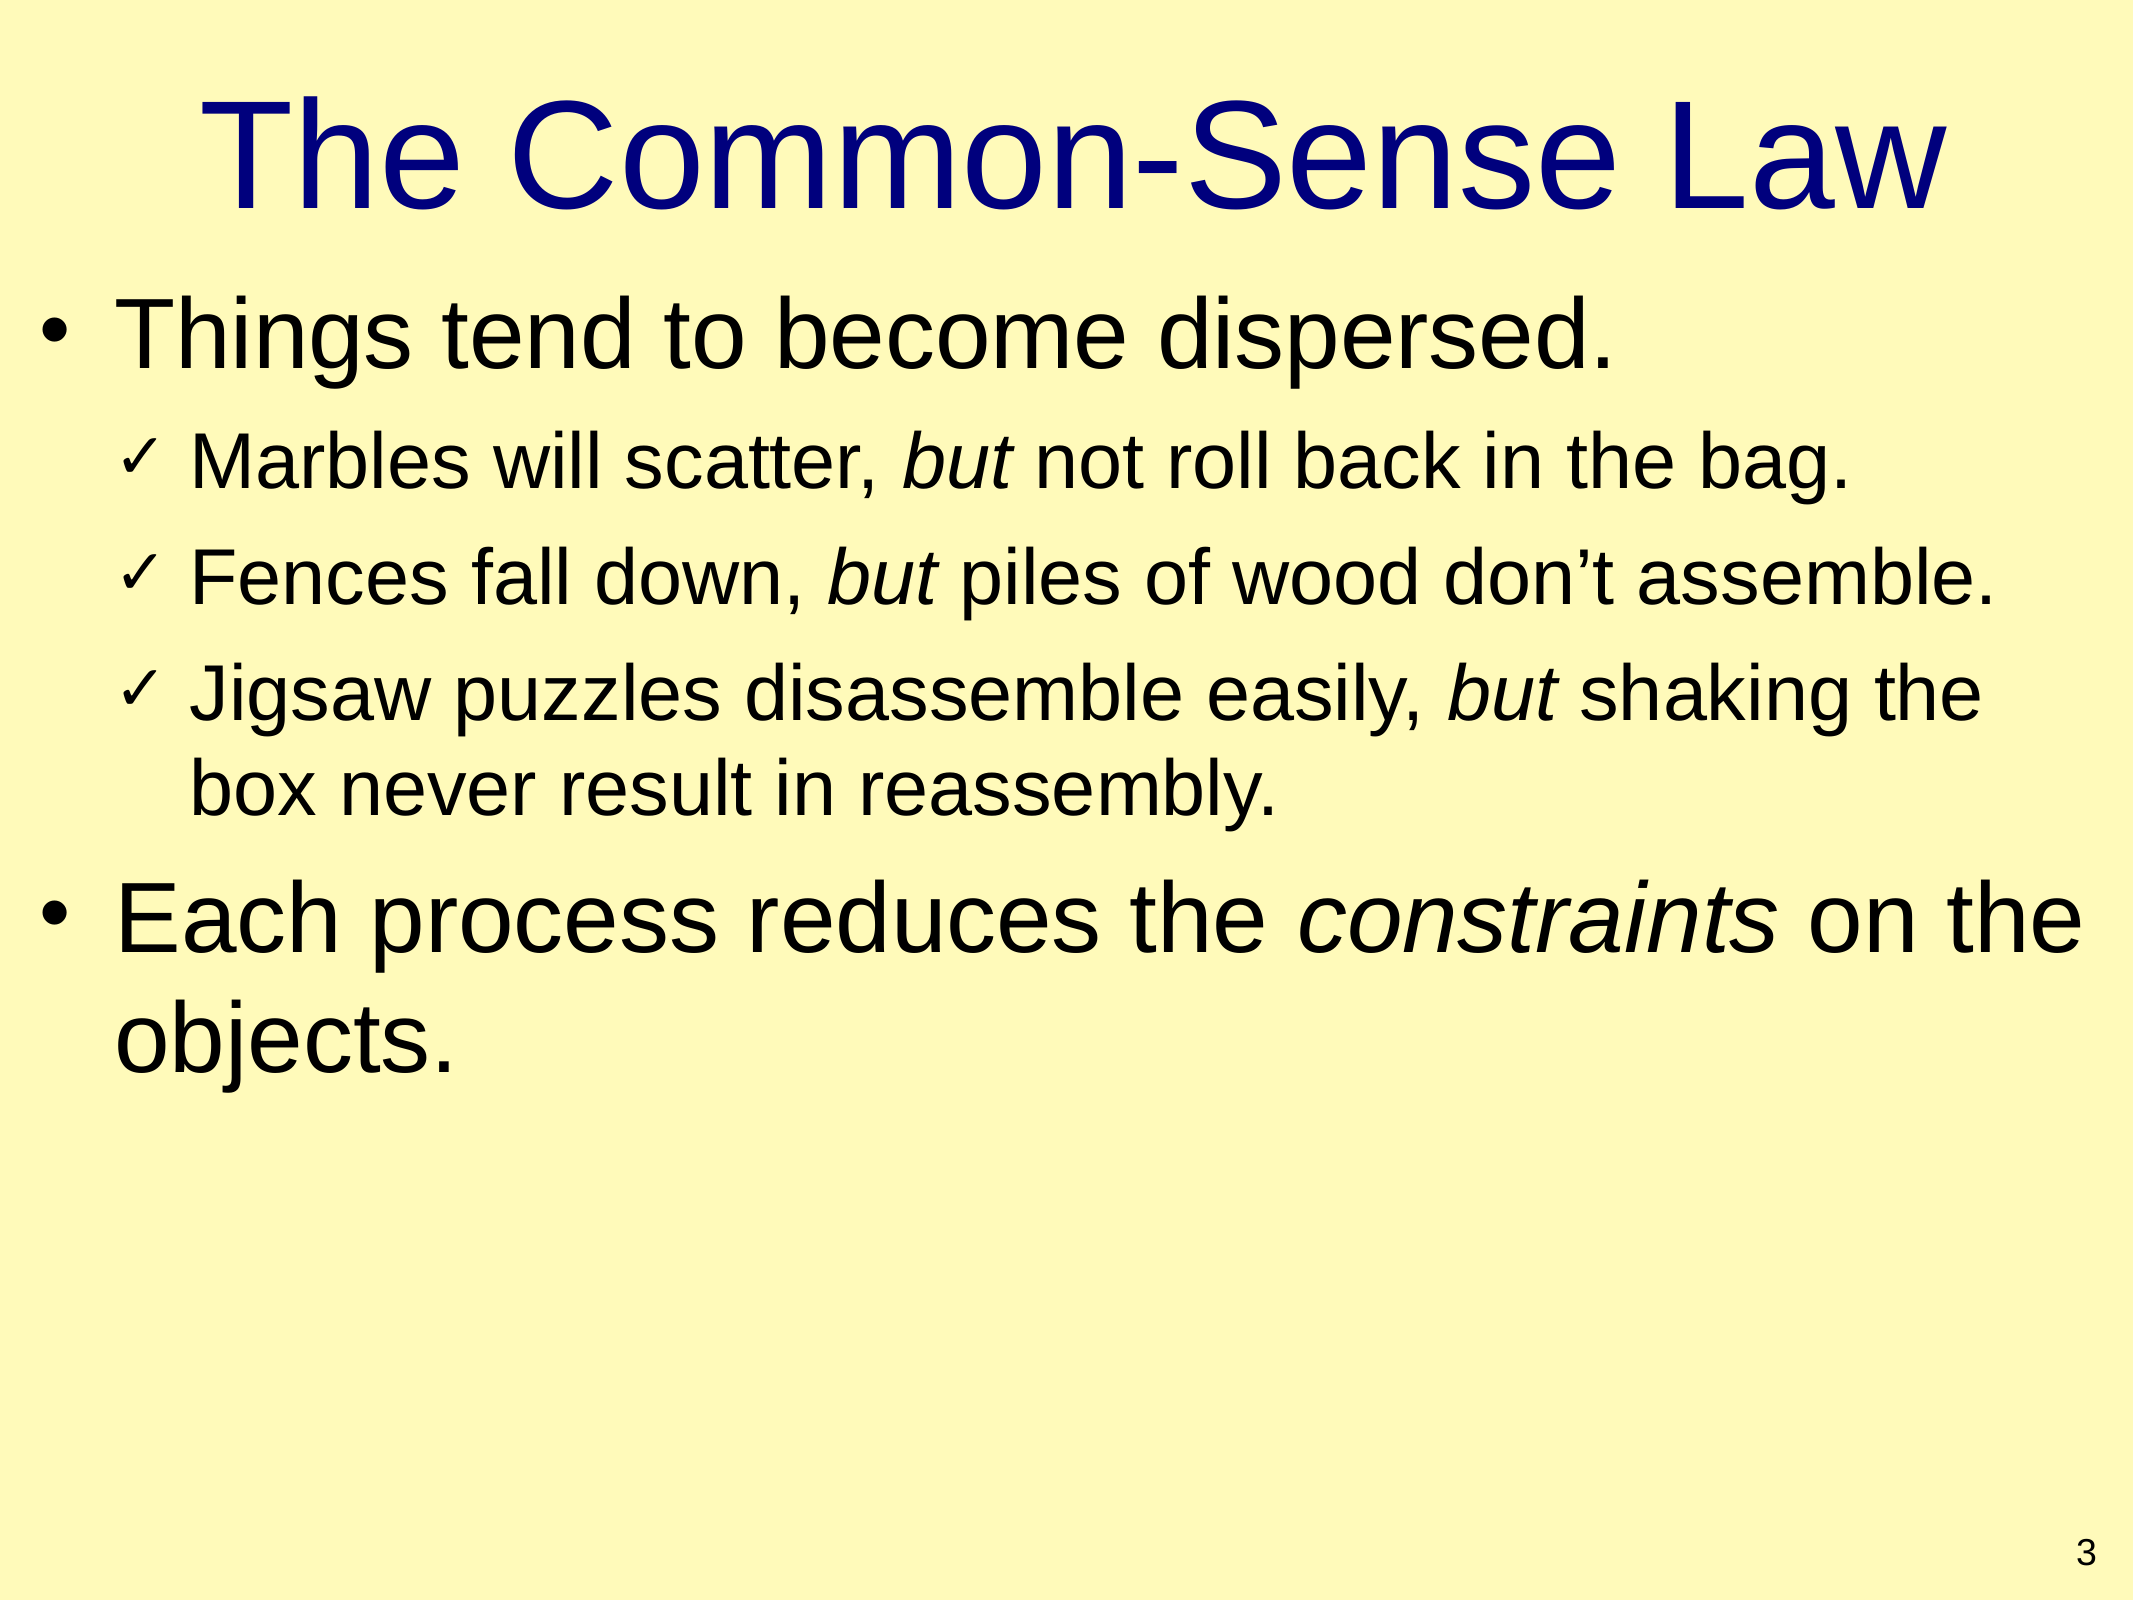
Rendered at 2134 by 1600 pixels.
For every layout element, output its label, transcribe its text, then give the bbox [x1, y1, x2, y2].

list Things tend to become dispersed. Marbles will scatter, but not roll back in the bag. Fences fall down, but piles of wood don’t assemble. Jigsaw puzzles disassemble easily, but shaking the box never result in reassembly. Each process reduces the constraints on the objects. [39, 268, 2116, 1578]
title The Common-Sense Law [32, 41, 2116, 253]
